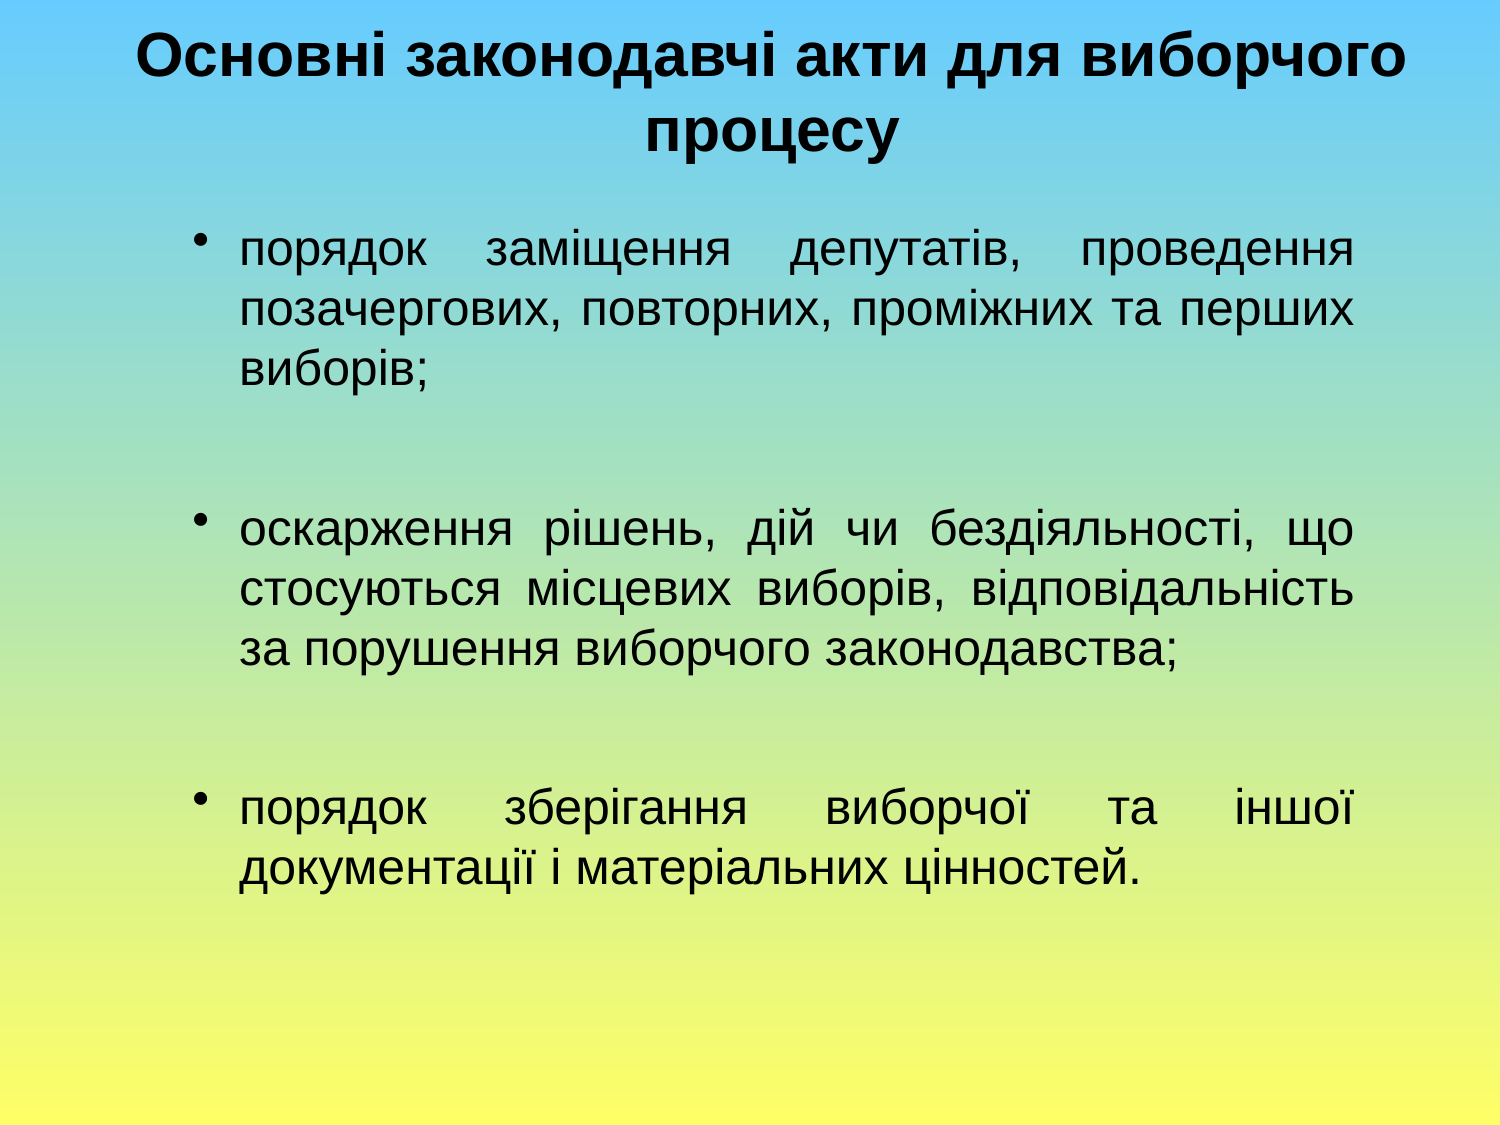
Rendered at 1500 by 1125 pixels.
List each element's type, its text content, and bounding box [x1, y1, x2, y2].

title Основні законодавчі акти для виборчого процесу [70, 0, 1475, 173]
text_box [711, 26, 739, 76]
list порядок заміщення депутатів, проведення позачергових, повторних, проміжних та перших виборів; оскарження рішень, дій чи бездіяльності, що стосуються місцевих виборів, відповідальність за порушення виборчого законодавства; порядок зберігання виборчої та іншої документації і матеріальних цінностей. [102, 208, 1371, 1023]
